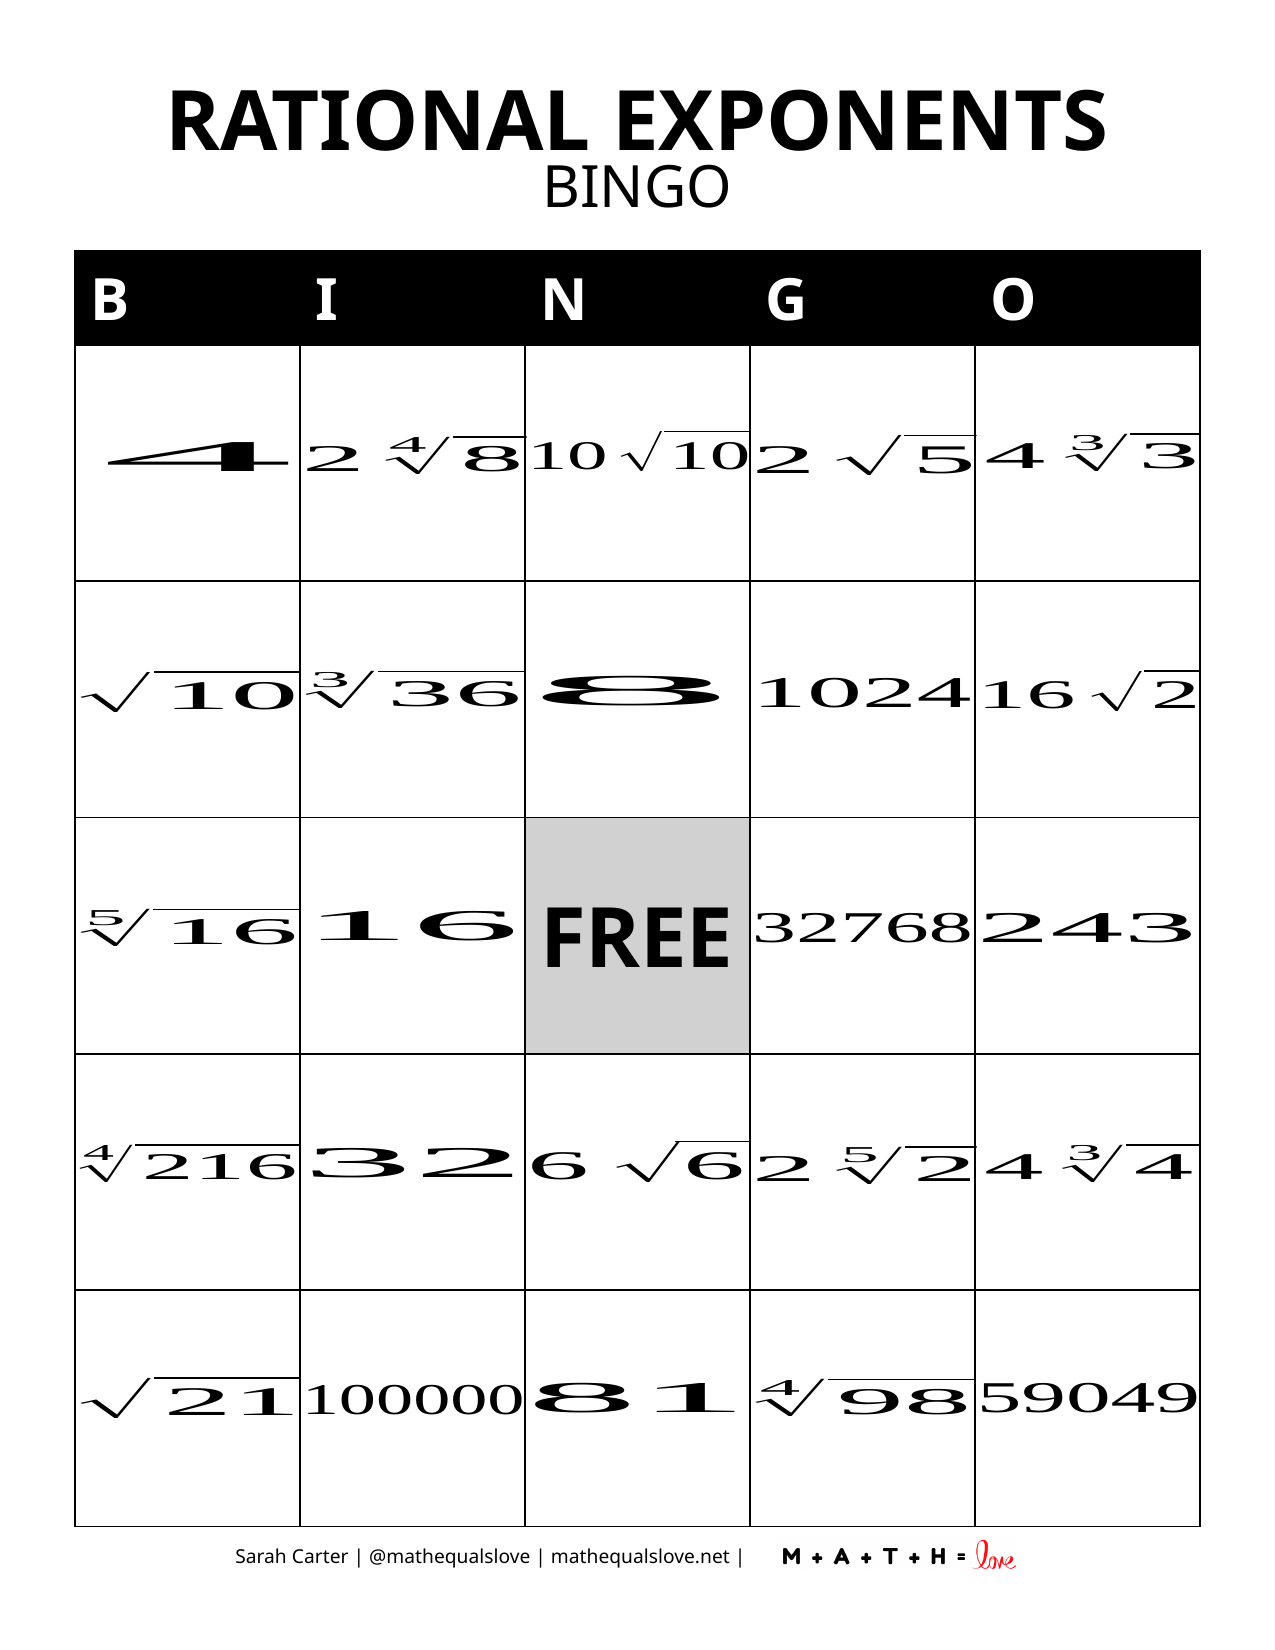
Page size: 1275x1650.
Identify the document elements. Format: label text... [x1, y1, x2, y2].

table_cell [526, 1291, 749, 1526]
table_cell [751, 1291, 974, 1526]
table_cell [76, 1291, 299, 1526]
table_cell [301, 1055, 524, 1289]
table_cell [76, 346, 299, 580]
table_cell [751, 346, 974, 580]
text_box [220, 1535, 1055, 1576]
table_cell [301, 818, 524, 1053]
table_header O [976, 251, 1199, 344]
text_box BINGO [74, 175, 1200, 226]
table_header I [301, 251, 524, 344]
table_cell [301, 346, 524, 580]
table_cell [751, 582, 974, 817]
table_cell [976, 818, 1199, 1053]
table_cell [751, 1055, 974, 1289]
table_cell [976, 346, 1199, 580]
table_header B [76, 251, 299, 344]
table_cell [526, 582, 749, 817]
table_cell [76, 582, 299, 817]
table_cell FREE [526, 818, 749, 1053]
table_cell [751, 818, 974, 1053]
table_cell [526, 346, 749, 580]
table_cell [301, 1291, 524, 1526]
table_cell [76, 1055, 299, 1289]
text_box RATIONAL EXPONENTS [74, 59, 1200, 175]
table_cell [526, 1055, 749, 1289]
table_cell [976, 1291, 1199, 1526]
table_header G [751, 251, 974, 344]
table_cell [76, 818, 299, 1053]
table_cell [301, 582, 524, 817]
table_cell [976, 582, 1199, 817]
table_header N [526, 251, 749, 344]
table_cell [976, 1055, 1199, 1289]
